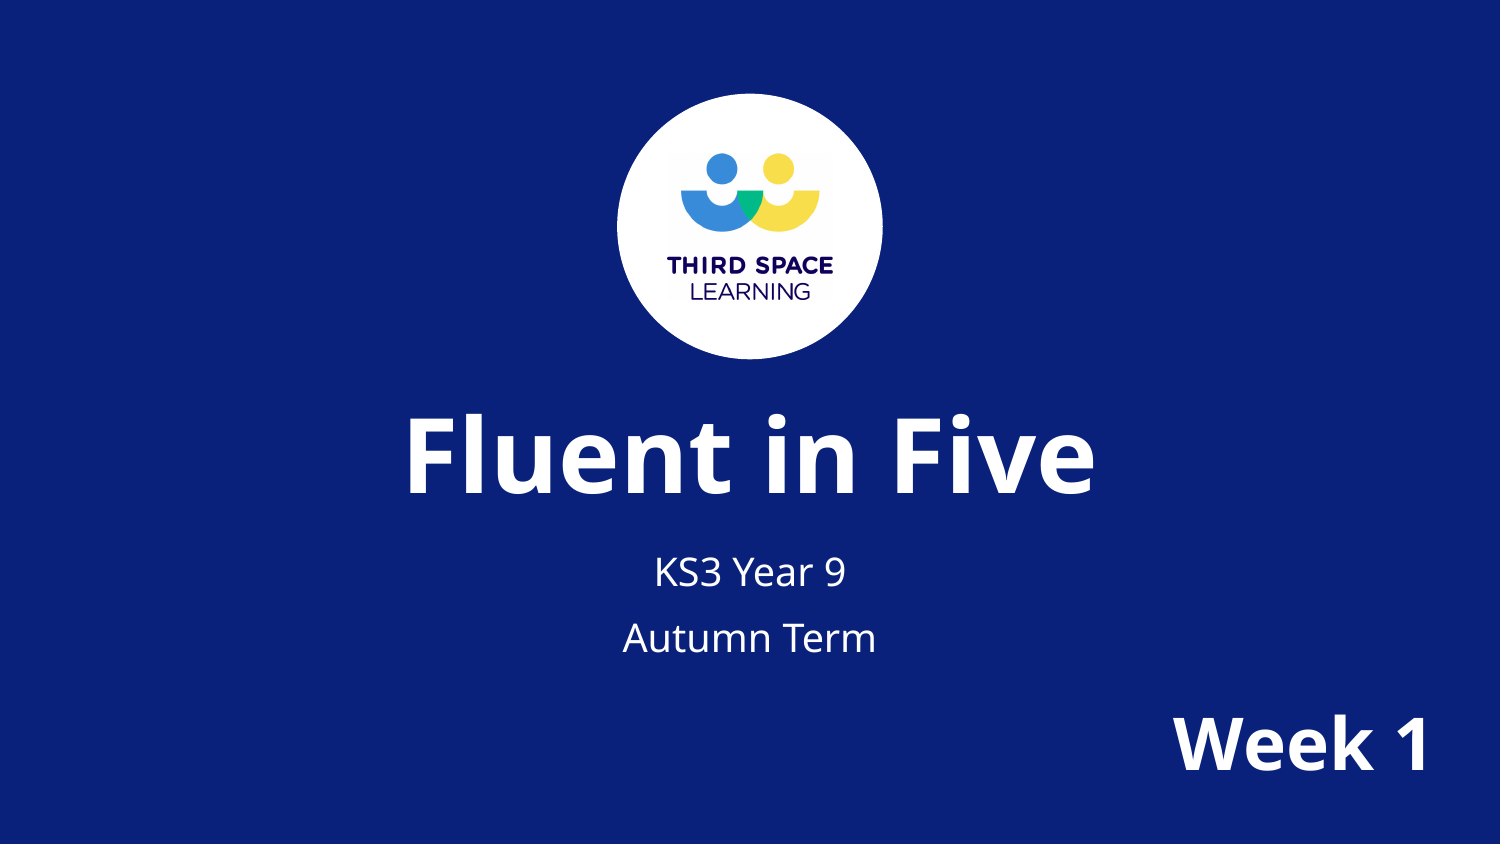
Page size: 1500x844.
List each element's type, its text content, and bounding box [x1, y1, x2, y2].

picture [667, 153, 833, 300]
text_box Week 1 [332, 682, 1451, 800]
